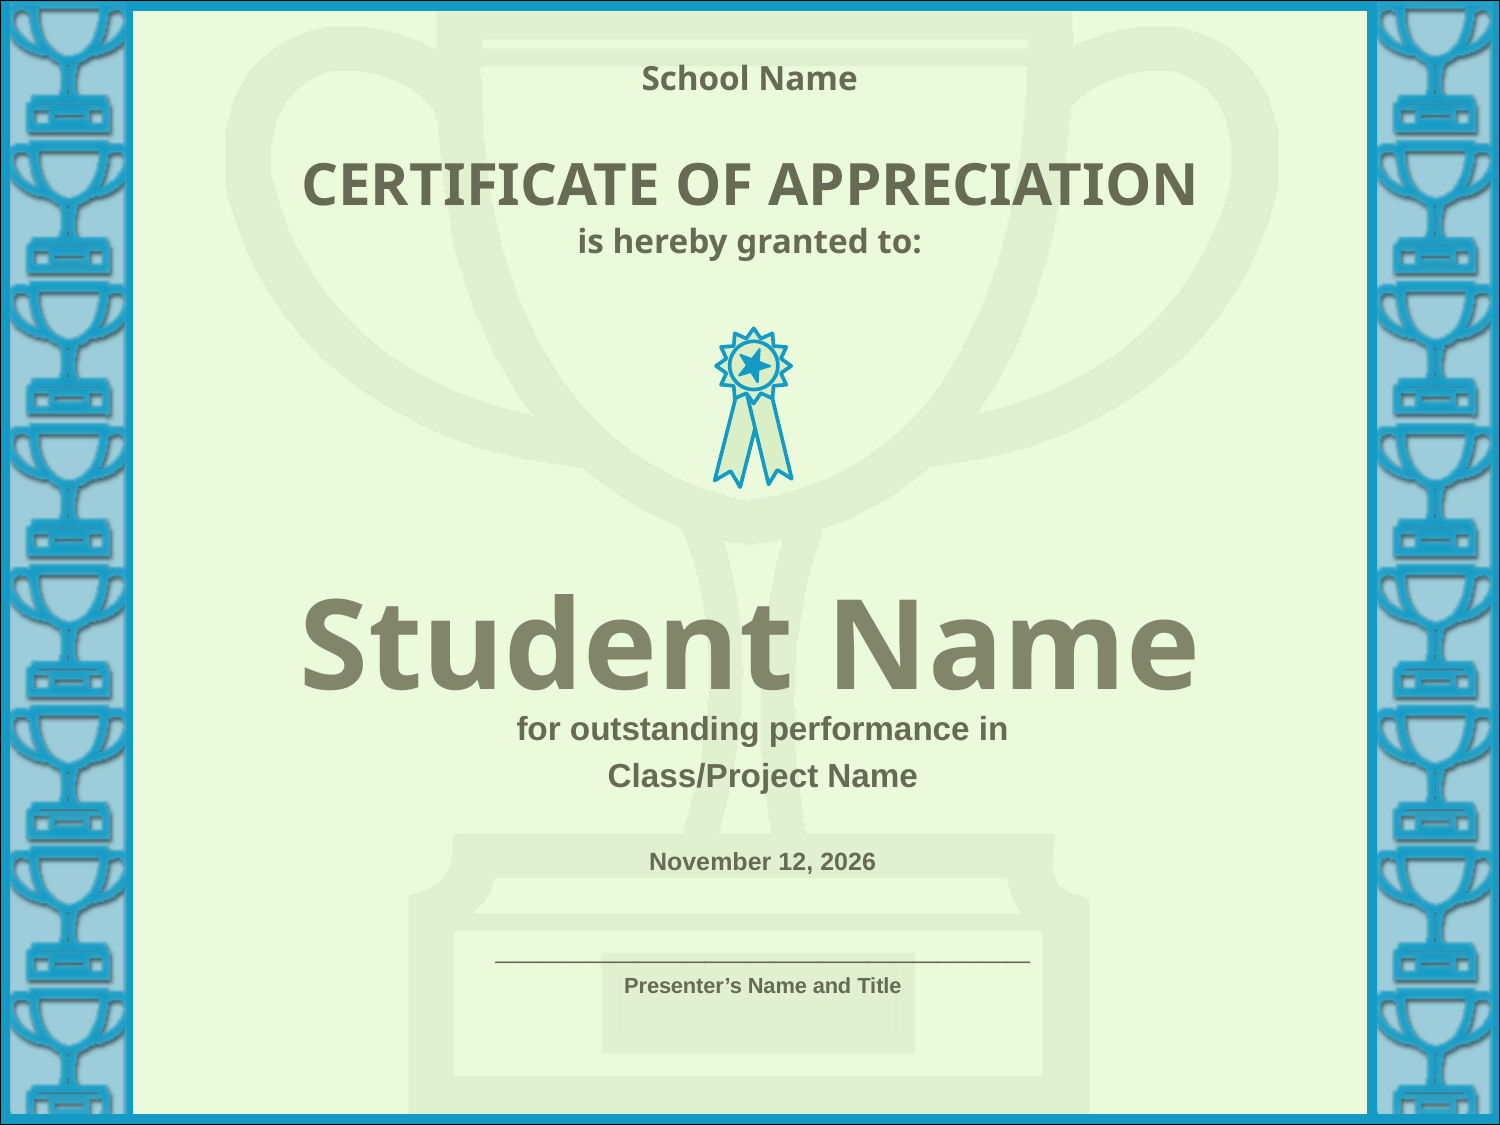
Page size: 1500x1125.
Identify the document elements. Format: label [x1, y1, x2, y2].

text_box [0, 0, 1500, 1125]
text_box [715, 328, 792, 487]
picture [132, 10, 1368, 1115]
picture [10, 2, 127, 1115]
picture [1376, 2, 1494, 1115]
